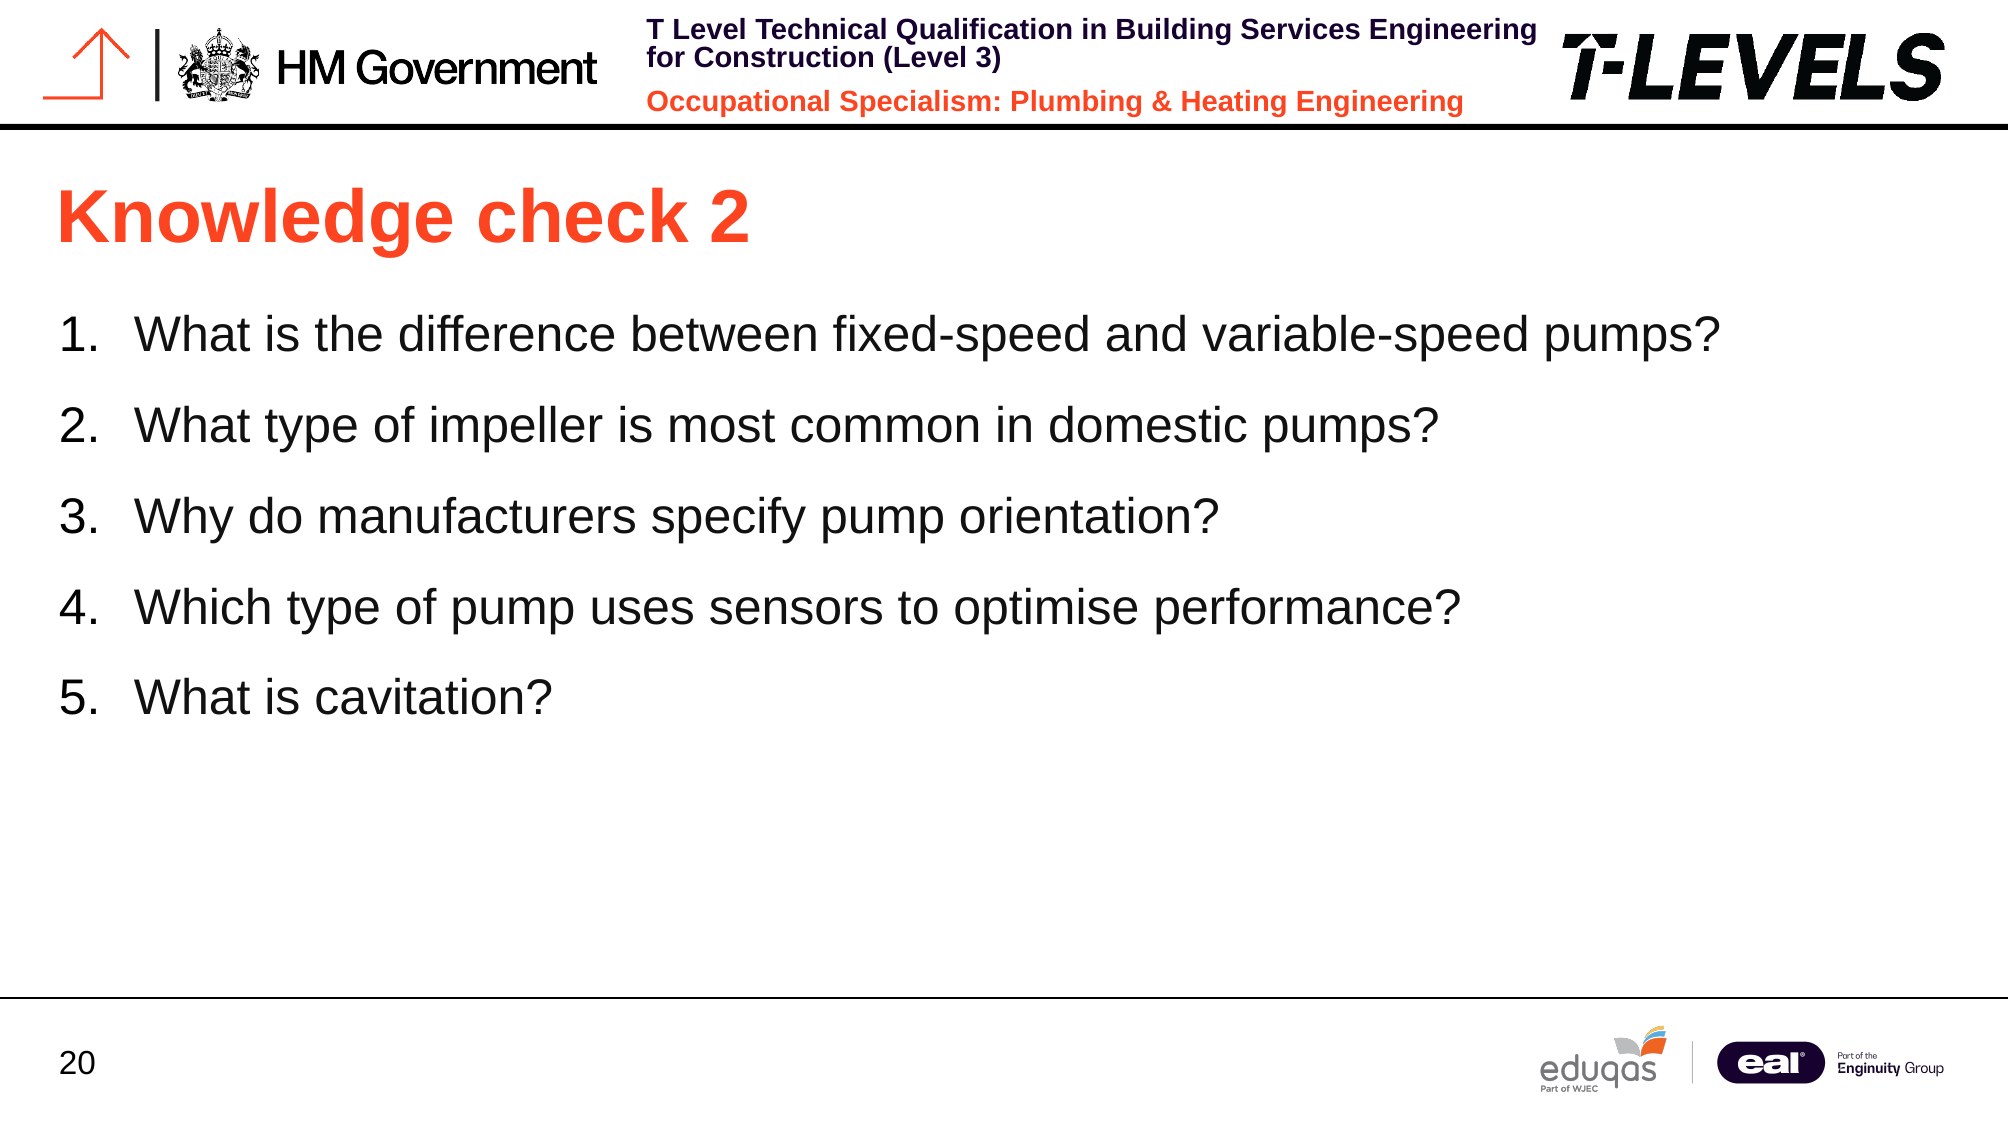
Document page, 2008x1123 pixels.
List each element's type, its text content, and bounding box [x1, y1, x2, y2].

title Knowledge check 2 [41, 111, 1949, 314]
picture [155, 28, 597, 102]
list What is the difference between fixed-speed and variable-speed pumps? What type of impeller is most common in domestic pumps? Why do manufacturers specify pump orientation? Which type of pump uses sensors to optimise performance? What is cavitation? [59, 295, 1949, 931]
picture [1535, 1021, 1949, 1097]
picture [38, 27, 136, 100]
picture [1543, 25, 1964, 108]
